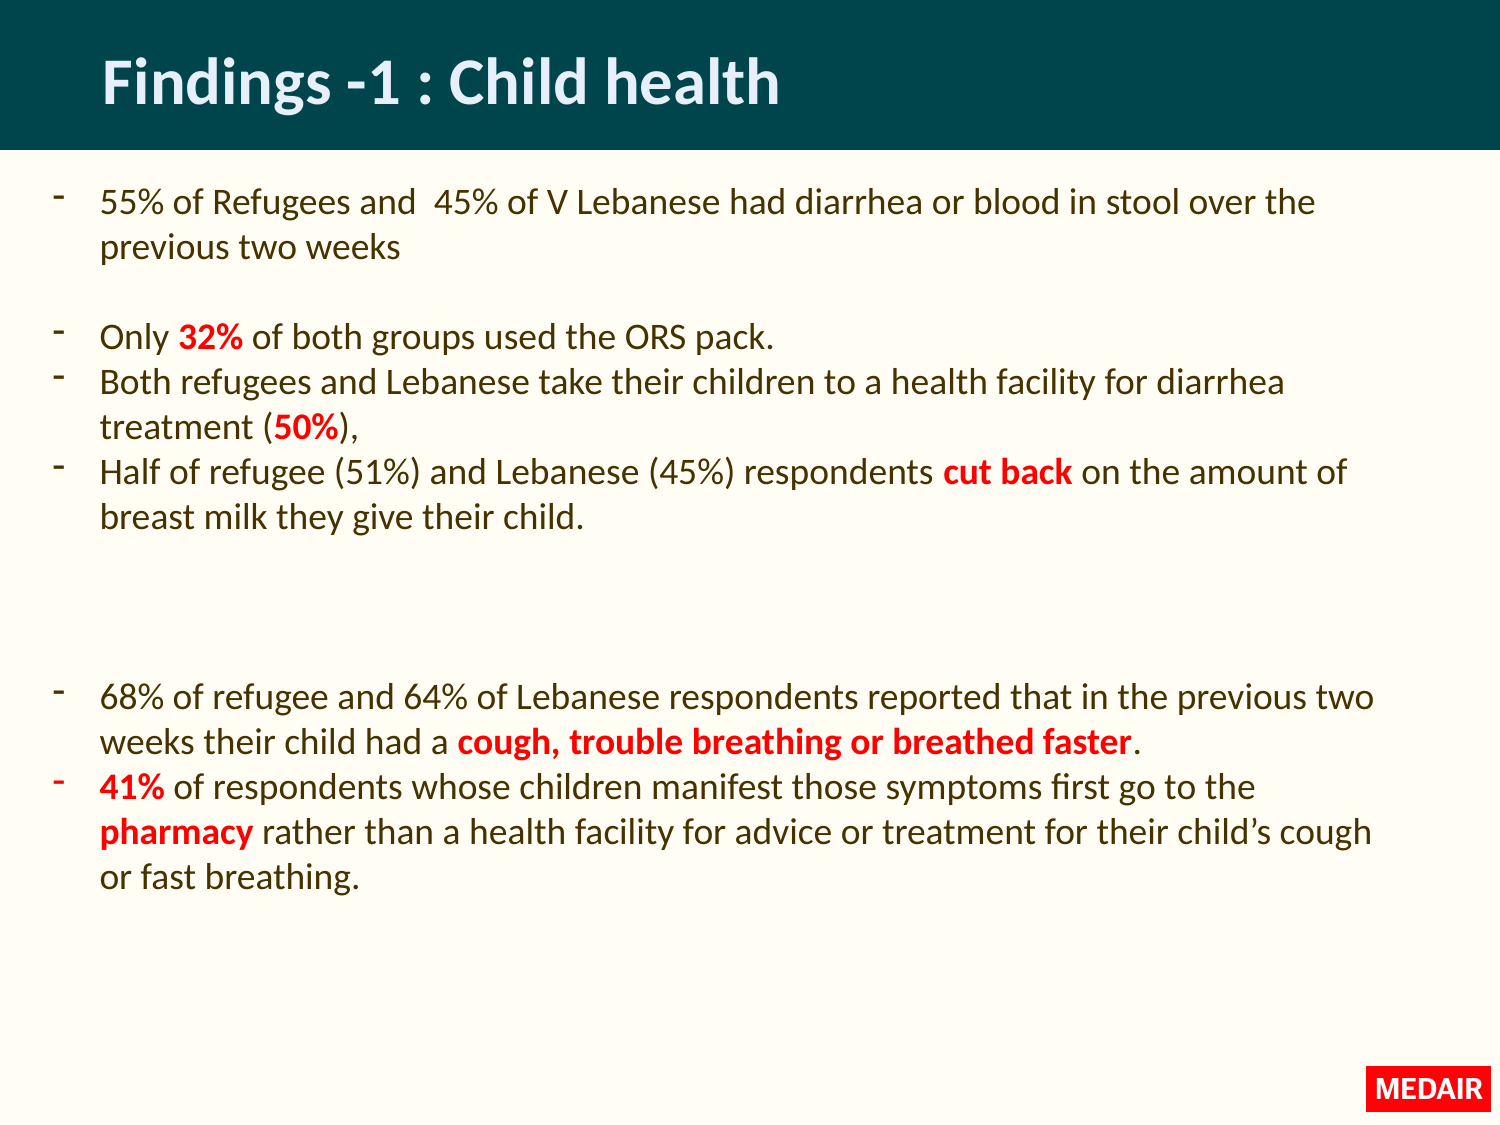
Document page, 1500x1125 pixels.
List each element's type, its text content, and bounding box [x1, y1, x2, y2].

text_box 55% of Refugees and 45% of V Lebanese had diarrhea or blood in stool over the previous two weeks Only 32% of both groups used the ORS pack. Both refugees and Lebanese take their children to a health facility for diarrhea treatment (50%), Half of refugee (51%) and Lebanese (45%) respondents cut back on the amount of breast milk they give their child. 68% of refugee and 64% of Lebanese respondents reported that in the previous two weeks their child had a cough, trouble breathing or breathed faster. 41% of respondents whose children manifest those symptoms first go to the pharmacy rather than a health facility for advice or treatment for their child’s cough or fast breathing. [37, 169, 1415, 950]
title Findings -1 : Child health [87, 29, 1425, 126]
picture [1366, 1066, 1491, 1112]
